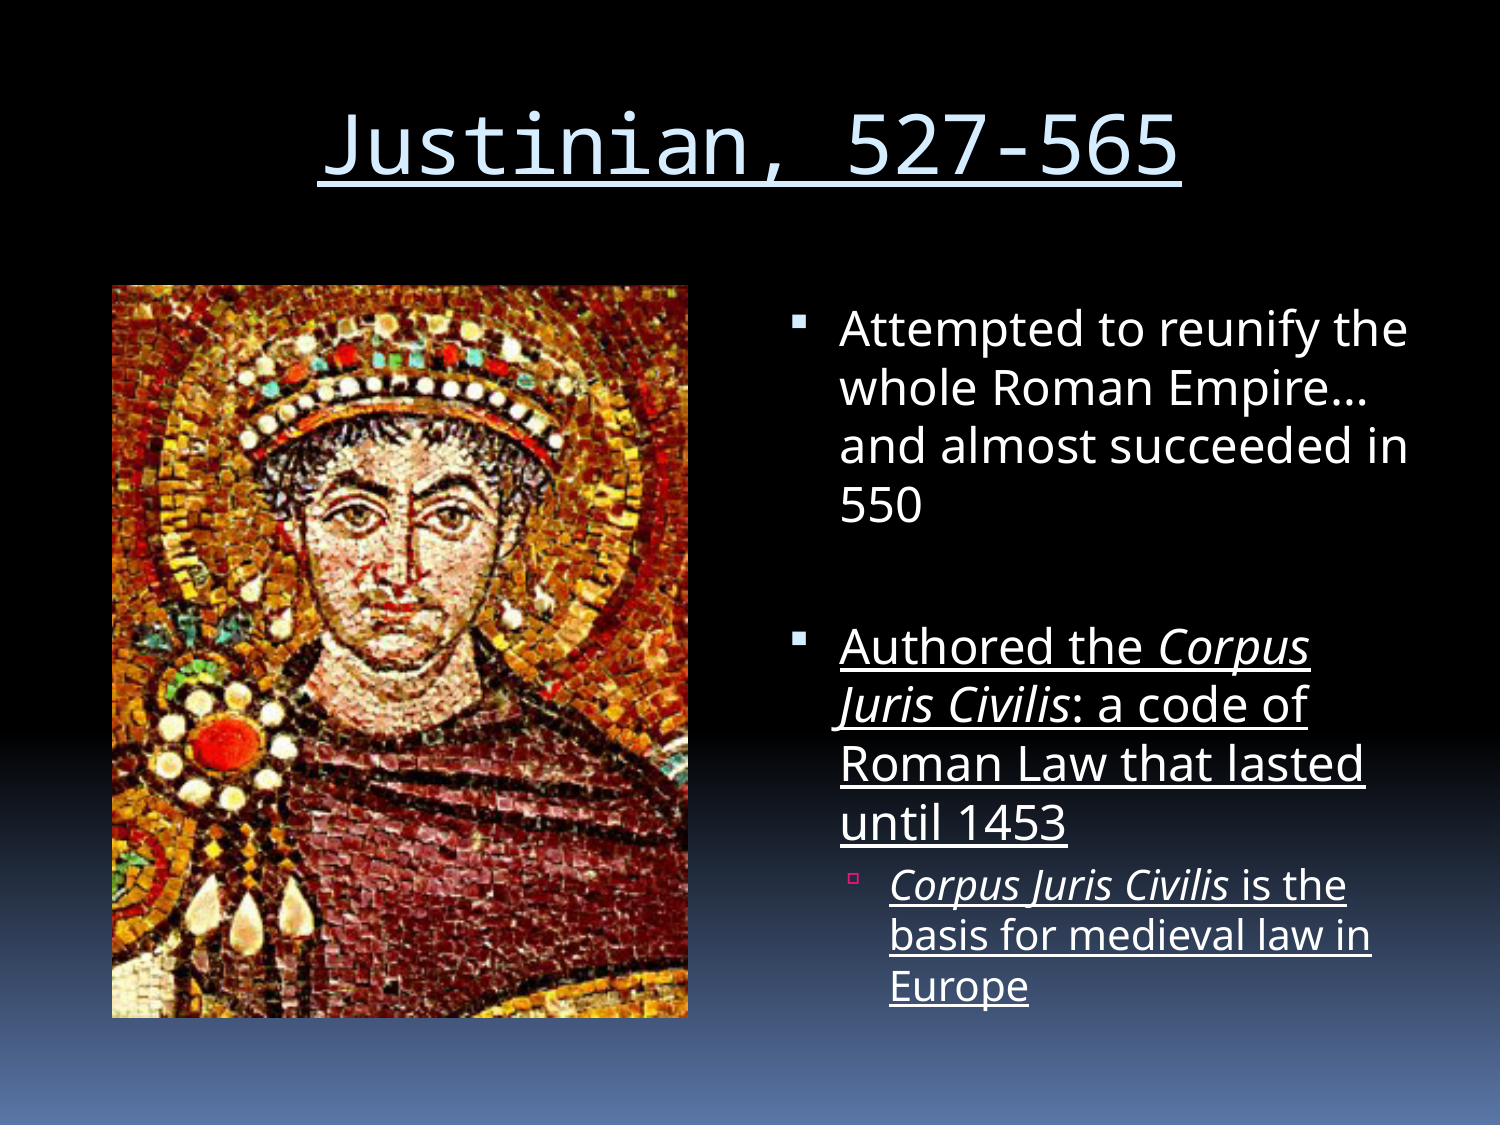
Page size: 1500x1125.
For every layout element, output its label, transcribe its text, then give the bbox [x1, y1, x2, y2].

title Justinian, 527-565 [75, 83, 1425, 234]
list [112, 285, 688, 1019]
list Attempted to reunify the whole Roman Empire…and almost succeeded in 550 Authored the Corpus Juris Civilis: a code of Roman Law that lasted until 1453 Corpus Juris Civilis is the basis for medieval law in Europe [763, 290, 1427, 1033]
